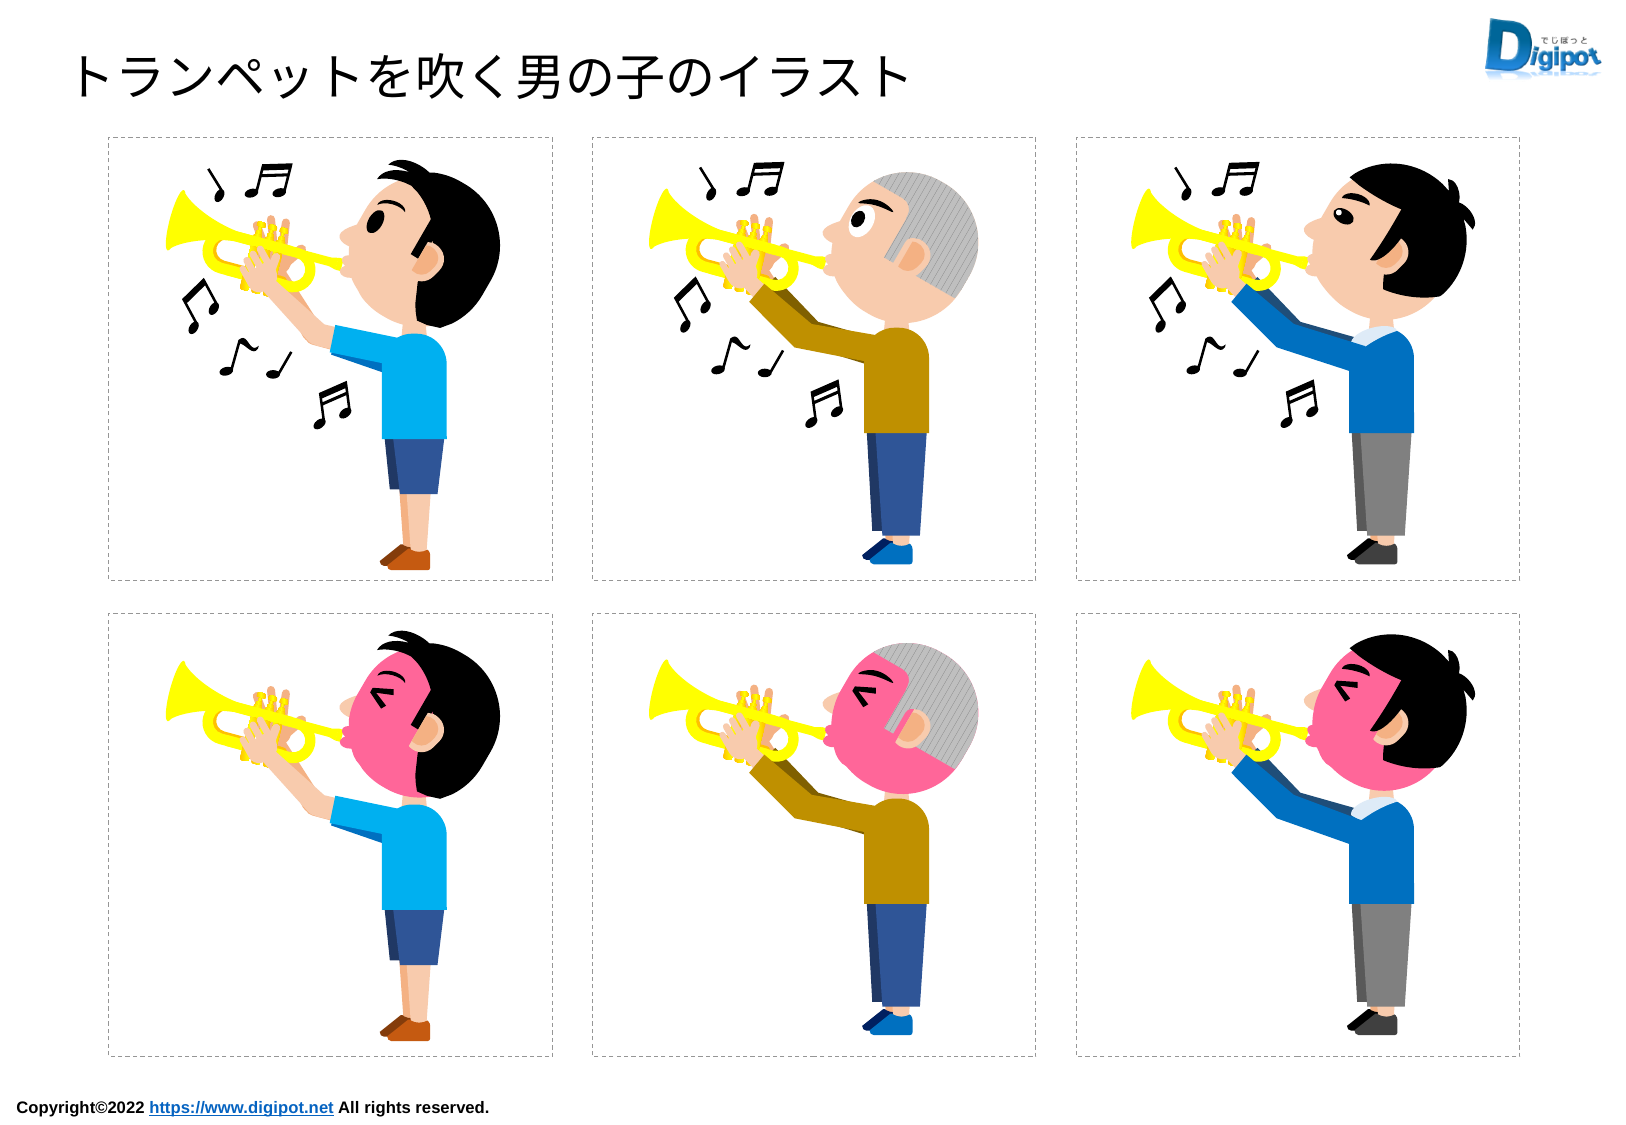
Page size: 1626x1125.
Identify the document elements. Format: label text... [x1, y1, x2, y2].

text_box トランペットを吹く男の子のイラスト [50, 38, 929, 113]
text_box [1129, 156, 1476, 565]
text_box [1129, 634, 1476, 1036]
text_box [647, 643, 989, 1036]
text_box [164, 628, 495, 1041]
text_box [164, 157, 495, 571]
picture [1485, 18, 1602, 82]
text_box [647, 156, 989, 565]
